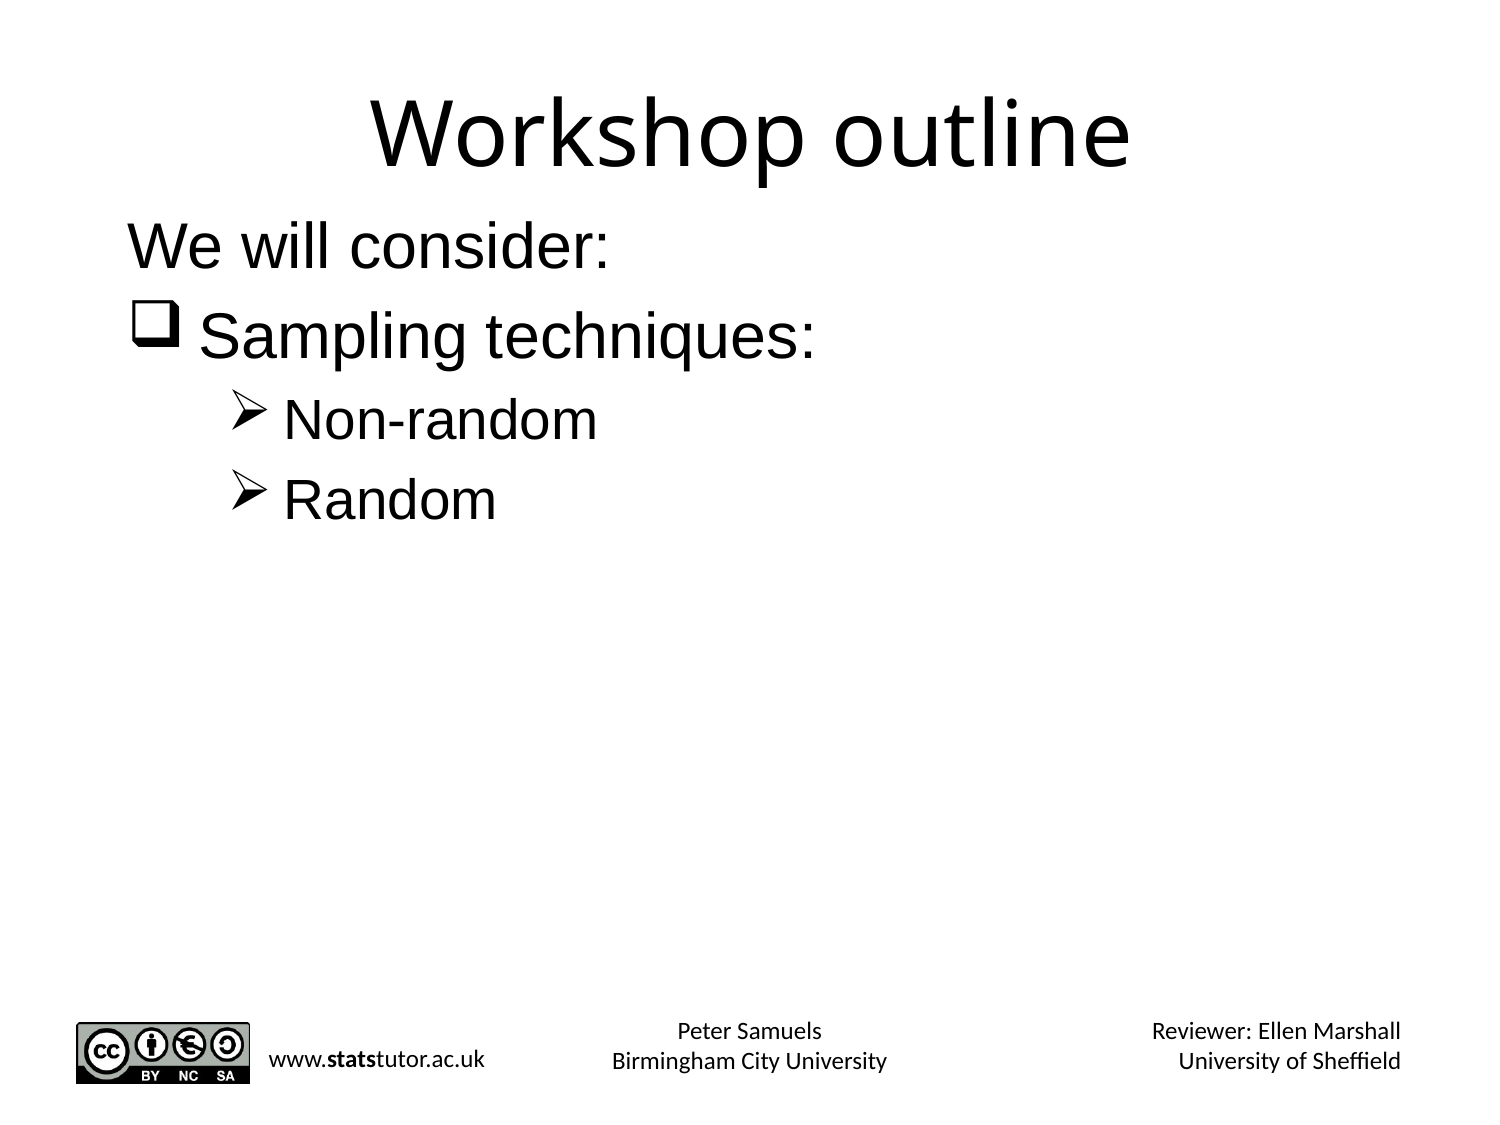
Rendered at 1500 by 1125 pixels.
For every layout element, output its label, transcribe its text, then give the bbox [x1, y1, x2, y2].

text_box Reviewer: Ellen Marshall University of Sheffield [1038, 1007, 1417, 1083]
text_box Peter Samuels Birmingham City University [549, 1007, 951, 1083]
list We will consider: Sampling techniques: Non-random Random [112, 196, 1412, 539]
title Workshop outline [76, 66, 1427, 194]
text_box www.statstutor.ac.uk [254, 1035, 550, 1080]
picture [76, 1022, 251, 1084]
